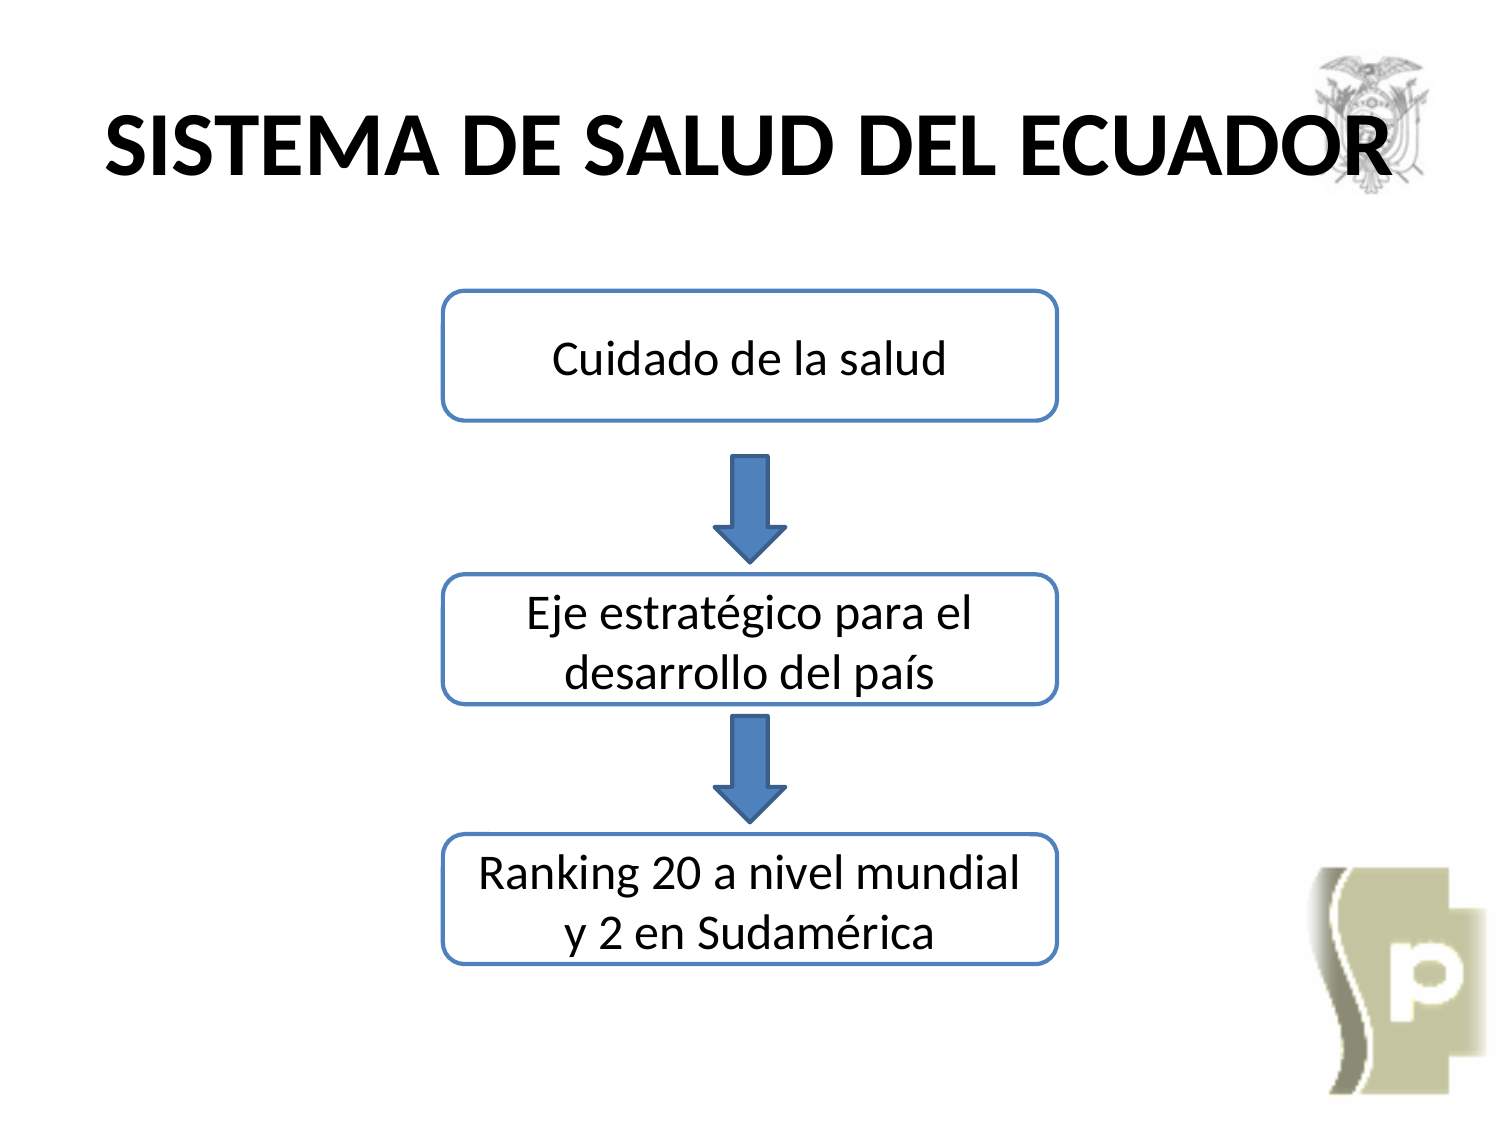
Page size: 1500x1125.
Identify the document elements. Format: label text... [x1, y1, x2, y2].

text_box Ranking 20 a nivel mundial y 2 en Sudamérica [440, 831, 1060, 967]
text_box [712, 454, 788, 565]
text_box Eje estratégico para el desarrollo del país [440, 572, 1060, 707]
picture [1312, 49, 1437, 200]
text_box Cuidado de la salud [440, 288, 1060, 423]
picture [1300, 821, 1500, 1125]
title SISTEMA DE SALUD DEL ECUADOR [75, 45, 1425, 233]
text_box [712, 713, 788, 825]
